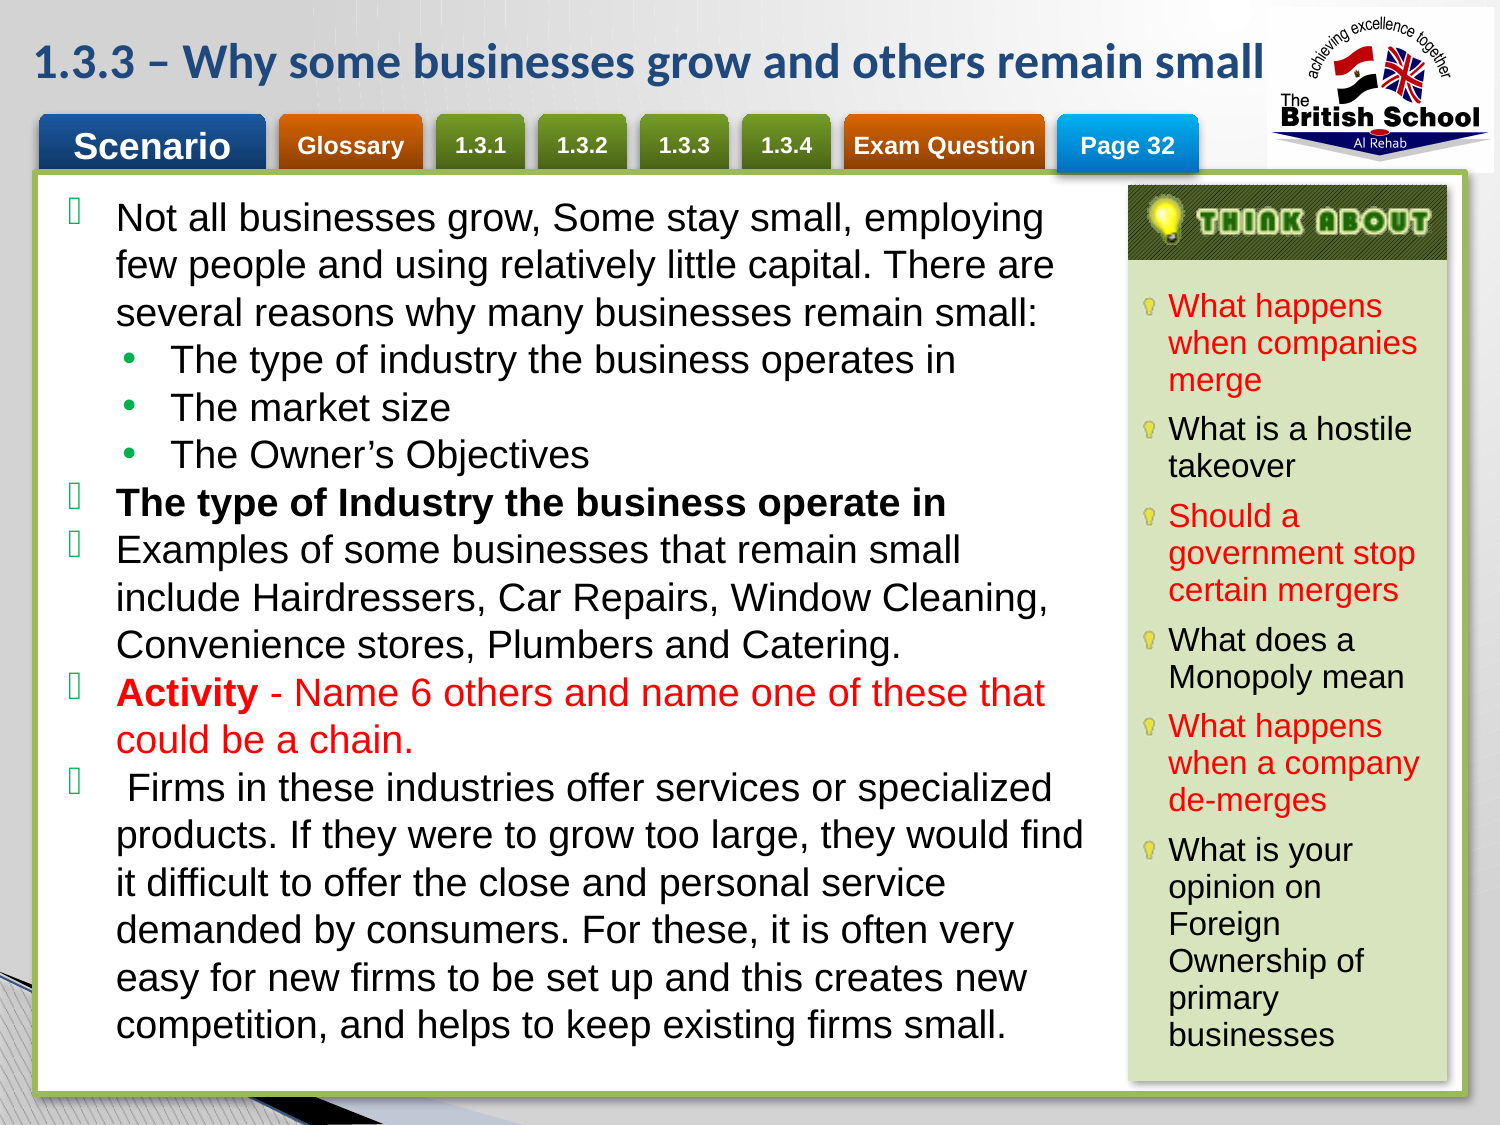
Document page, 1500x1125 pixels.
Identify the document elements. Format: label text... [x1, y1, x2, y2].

picture [1139, 837, 1159, 862]
picture [1139, 504, 1159, 528]
picture [1139, 627, 1159, 652]
picture [1267, 7, 1495, 173]
picture [1146, 191, 1436, 252]
table_header [1128, 185, 1447, 260]
title 1.3.3 – Why some businesses grow and others remain small [17, 7, 1282, 110]
text_box Page 32 [1057, 114, 1199, 173]
picture [1139, 417, 1159, 441]
text_box Not all businesses grow, Some stay small, employing few people and using relatively little capital. There are several reasons why many businesses remain small: The type of industry the business operates in The market size The Owner’s Objectives The type of Industry the business operate in Examples of some businesses that remain small include Hairdressers, Car Repairs, Window Cleaning, Convenience stores, Plumbers and Catering. Activity - Name 6 others and name one of these that could be a chain. Firms in these industries offer services or specialized products. If they were to grow too large, they would find it difficult to offer the close and personal service demanded by consumers. For these, it is often very easy for new firms to be set up and this creates new competition, and helps to keep existing firms small. [53, 184, 1105, 1054]
picture [1139, 714, 1159, 738]
picture [281, 1114, 303, 1125]
picture [1139, 294, 1159, 318]
table_cell What happens when companies merge What is a hostile takeover Should a government stop certain mergers What does a Monopoly mean What happens when a company de-merges What is your opinion on Foreign Ownership of primary businesses [1128, 260, 1447, 1081]
